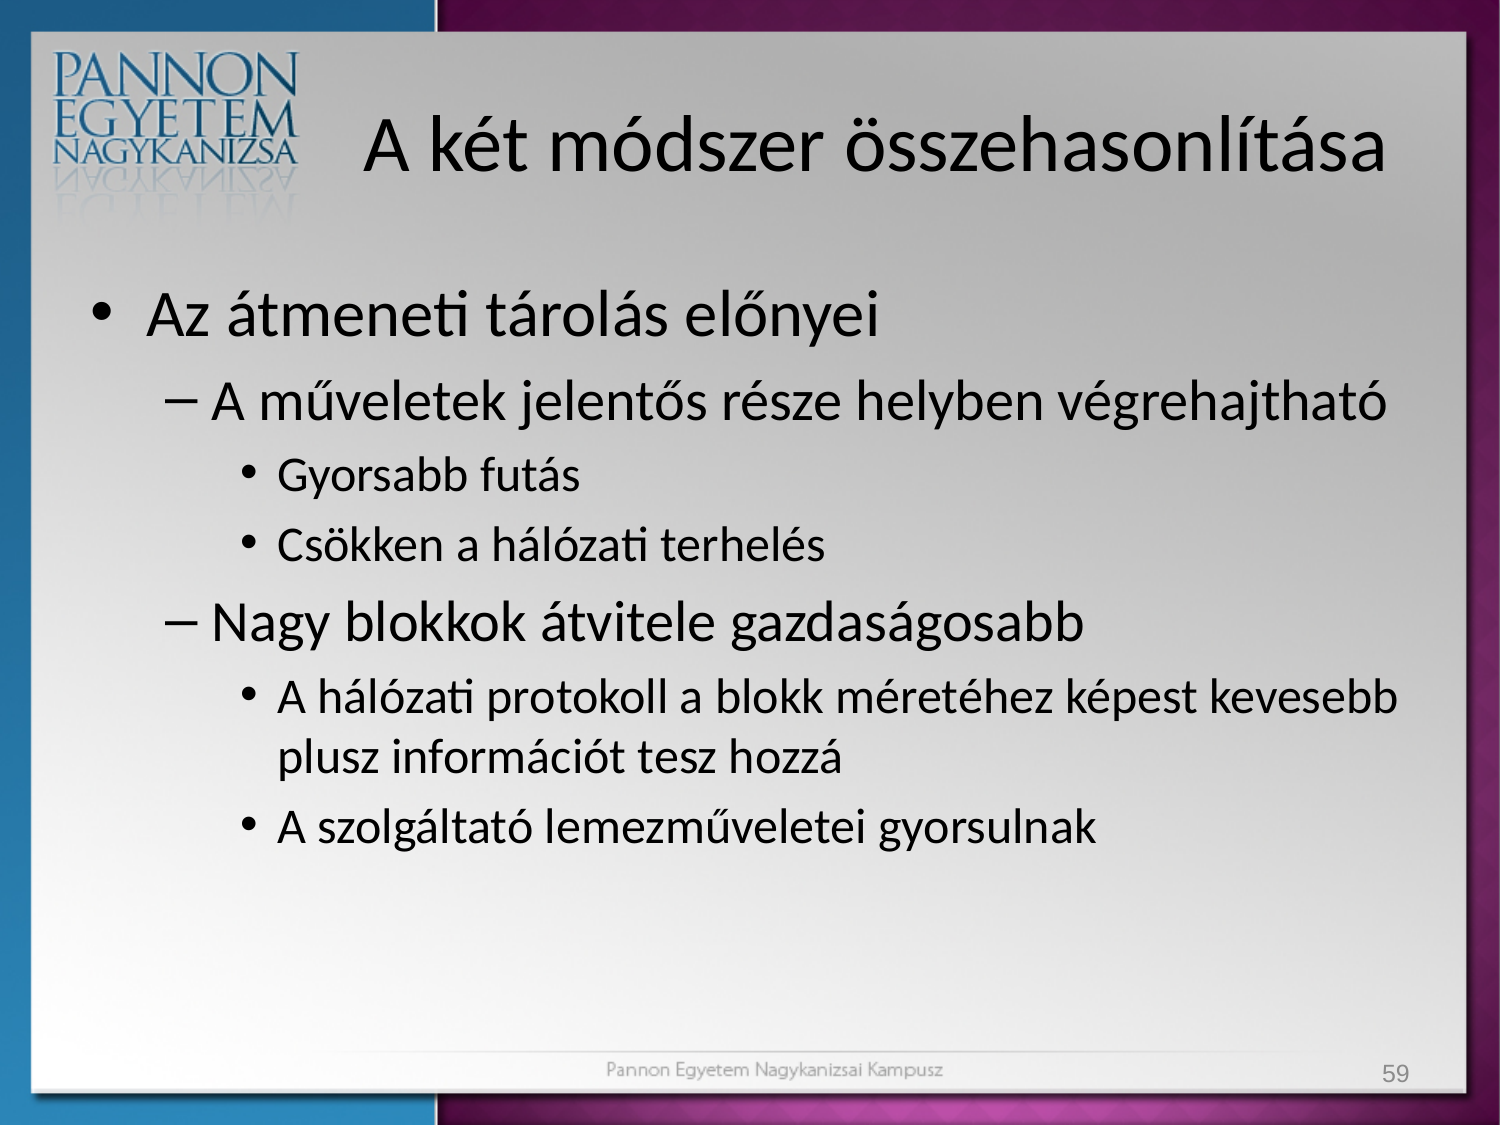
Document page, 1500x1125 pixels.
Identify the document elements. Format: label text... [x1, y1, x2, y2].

slide_number 59 [1074, 1042, 1425, 1103]
picture [0, 0, 1500, 1125]
list Az átmeneti tárolás előnyei A műveletek jelentős része helyben végrehajtható Gyorsabb futás Csökken a hálózati terhelés Nagy blokkok átvitele gazdaságosabb A hálózati protokoll a blokk méretéhez képest kevesebb plusz információt tesz hozzá A szolgáltató lemezműveletei gyorsulnak [75, 262, 1425, 1038]
title A két módszer összehasonlítása [328, 45, 1425, 233]
